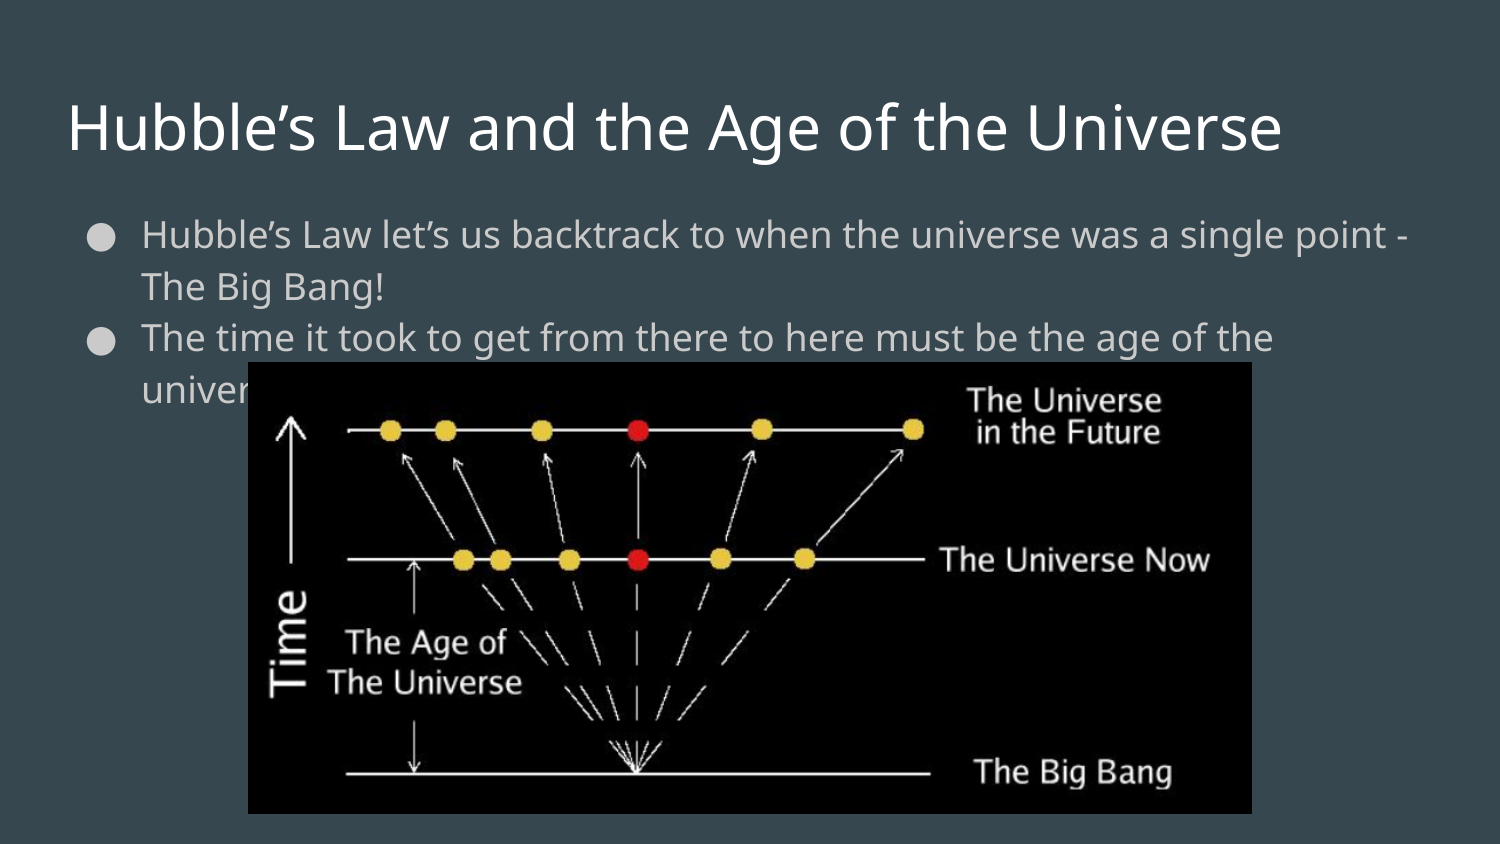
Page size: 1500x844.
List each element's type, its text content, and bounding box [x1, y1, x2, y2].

title Hubble’s Law and the Age of the Universe [51, 72, 1449, 167]
picture [248, 361, 1252, 814]
list Hubble’s Law let’s us backtrack to when the universe was a single point - The Big Bang! The time it took to get from there to here must be the age of the universe! [51, 189, 1449, 750]
